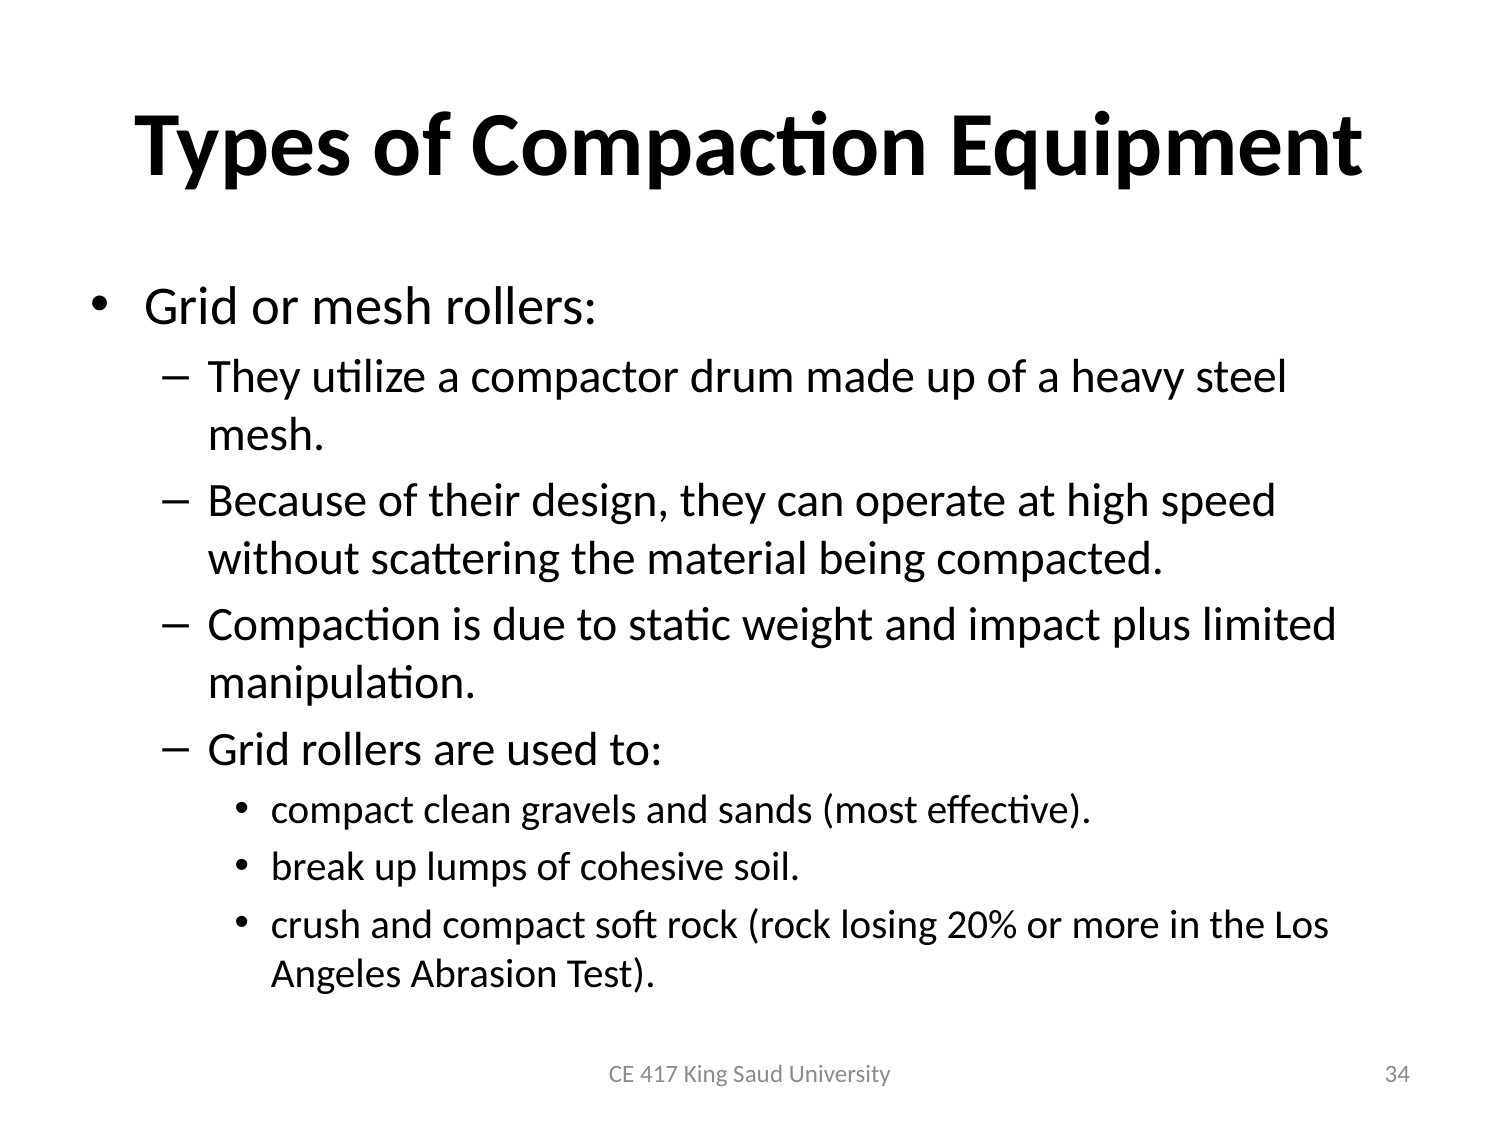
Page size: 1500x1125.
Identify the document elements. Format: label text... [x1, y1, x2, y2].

slide_number 34 [1074, 1042, 1425, 1103]
footer CE 417 King Saud University [512, 1042, 988, 1103]
list Grid or mesh rollers: They utilize a compactor drum made up of a heavy steel mesh. Because of their design, they can operate at high speed without scattering the material being compacted. Compaction is due to static weight and impact plus limited manipulation. Grid rollers are used to: compact clean gravels and sands (most effective). break up lumps of cohesive soil. crush and compact soft rock (rock losing 20% or more in the Los Angeles Abrasion Test). [75, 262, 1425, 1005]
title Types of Compaction Equipment [75, 45, 1425, 233]
